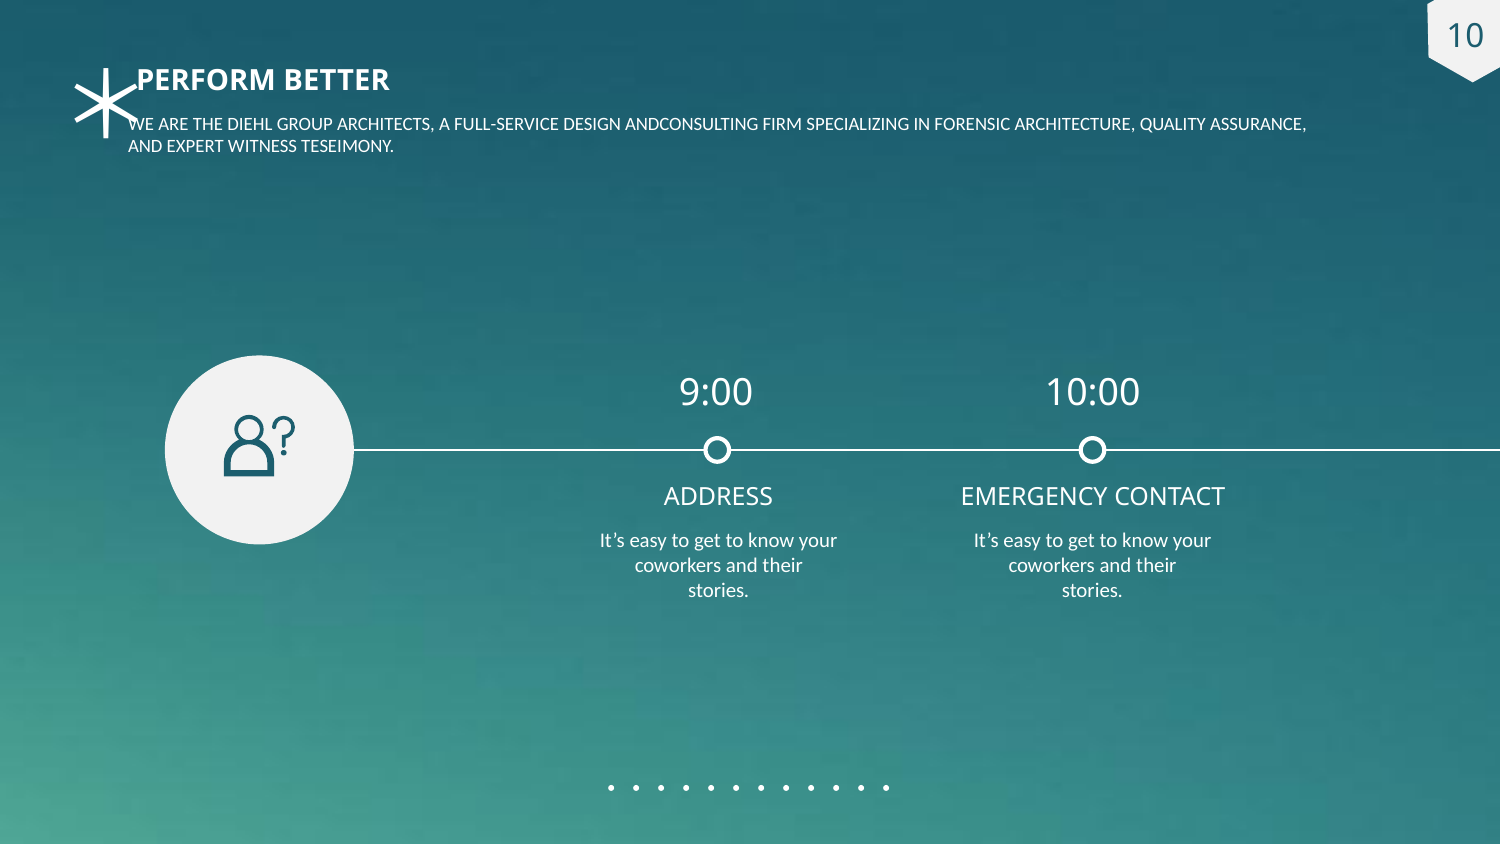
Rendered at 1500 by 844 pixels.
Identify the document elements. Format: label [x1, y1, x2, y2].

text_box [12, 38, 413, 166]
picture [0, 0, 1500, 844]
text_box [608, 784, 890, 792]
text_box [938, 359, 1249, 610]
text_box [578, 359, 859, 610]
text_box [164, 355, 1500, 545]
